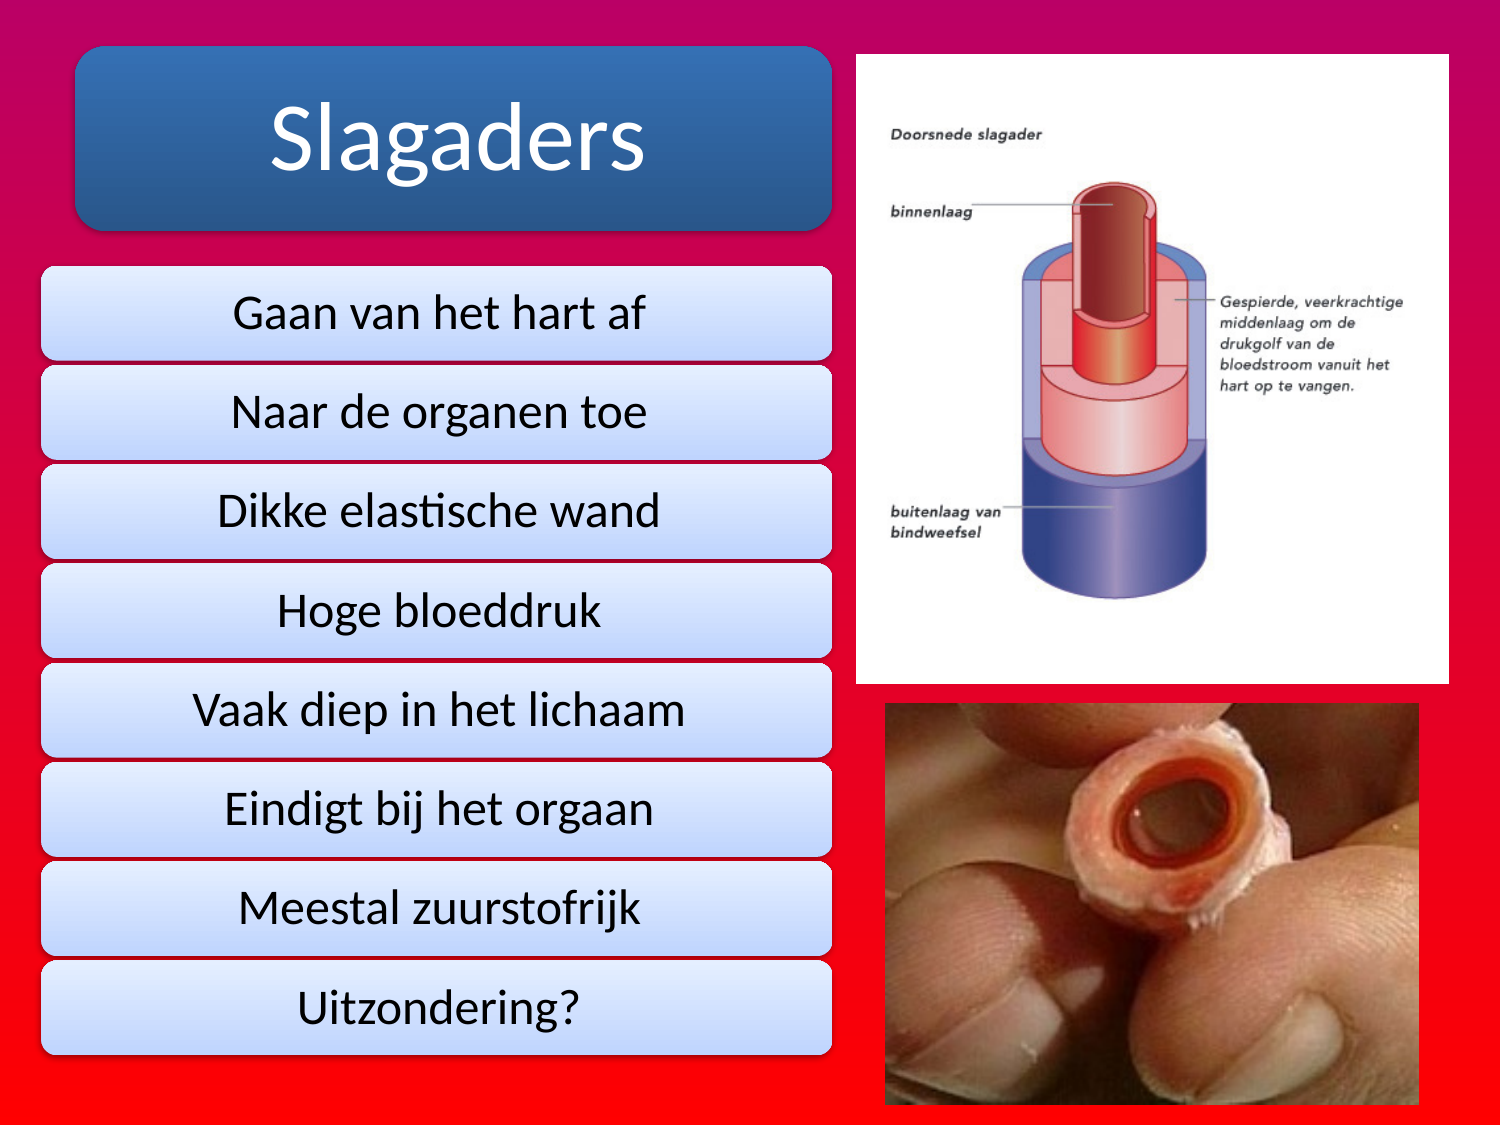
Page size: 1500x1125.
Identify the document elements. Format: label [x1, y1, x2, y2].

picture [885, 703, 1419, 1105]
picture [856, 54, 1449, 684]
list [41, 262, 833, 1059]
text_box [74, 44, 833, 233]
